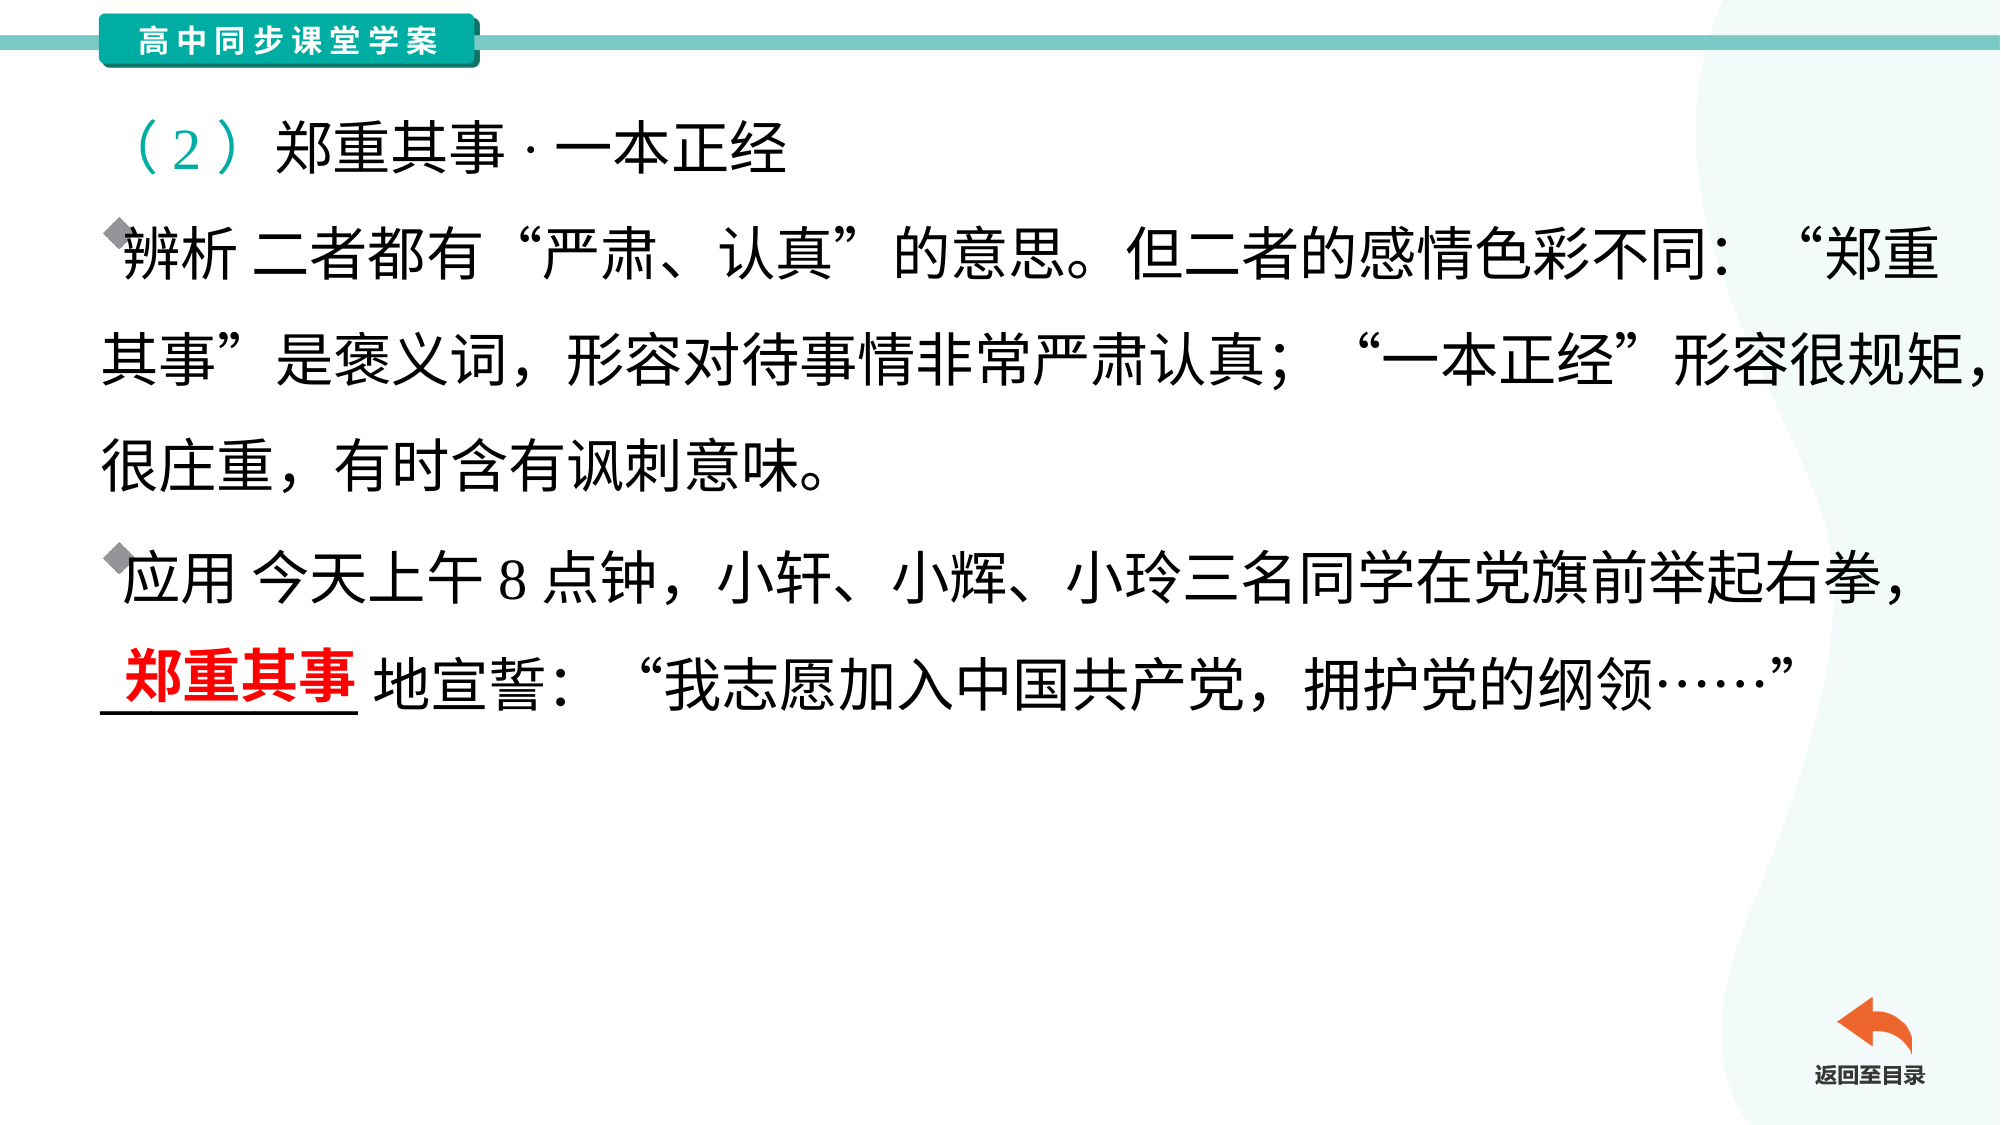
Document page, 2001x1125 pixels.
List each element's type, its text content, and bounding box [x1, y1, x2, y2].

text_box 郑重其事 [102, 606, 379, 709]
picture [0, 0, 2000, 1125]
text_box 应用 今天上午8点钟，小轩、小辉、小玲三名同学在党旗前举起右拳， __________地宣誓：“我志愿加入中国共产党，拥护党的纲领……” [100, 505, 1899, 718]
text_box （2）郑重其事·一本正经 [100, 76, 1899, 180]
text_box 辨析 二者都有“严肃、认真”的意思。但二者的感情色彩不同：“郑重 其事”是褒义词，形容对待事情非常严肃认真；“一本正经”形容很规矩， 很庄重，有时含有讽刺意味。 [100, 180, 1899, 500]
